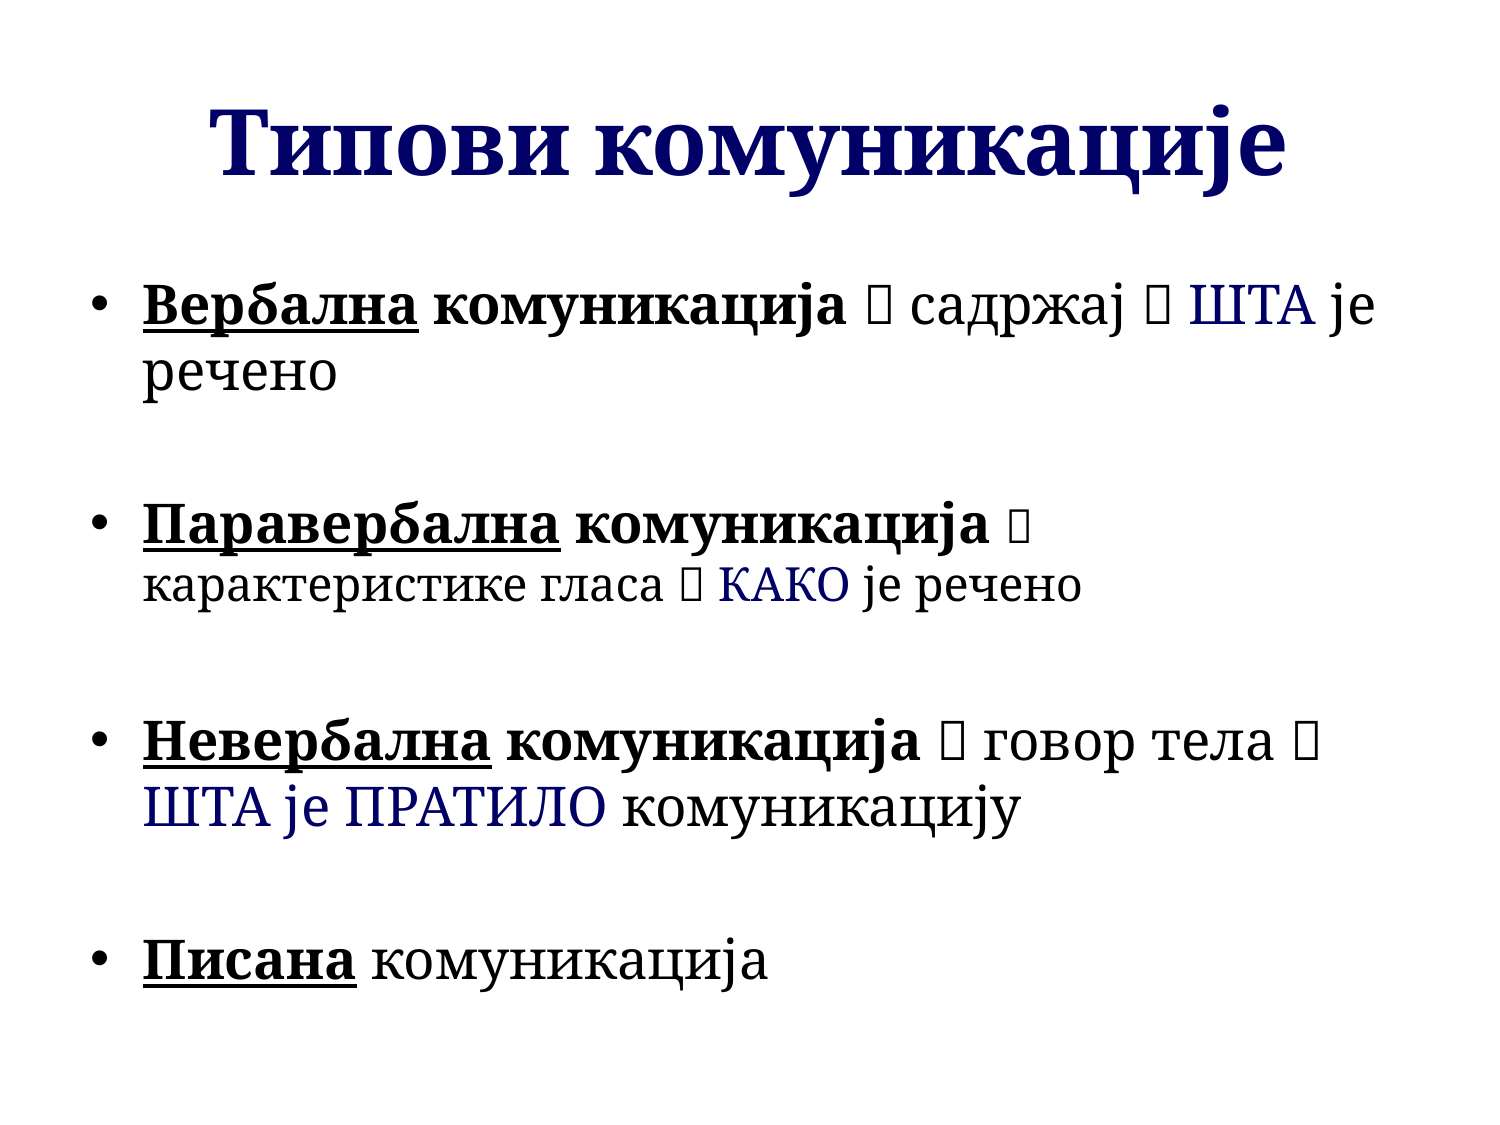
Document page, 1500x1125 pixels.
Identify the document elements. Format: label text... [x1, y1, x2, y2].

list Вербална комуникација  садржај  ШТА је речено Паравербална комуникација  карактеристике гласа  КАКО је речено Невербална комуникација  говор тела  ШТА је ПРАТИЛО комуникацију Писана комуникација [75, 262, 1425, 1005]
title Типови комуникације [75, 45, 1425, 233]
